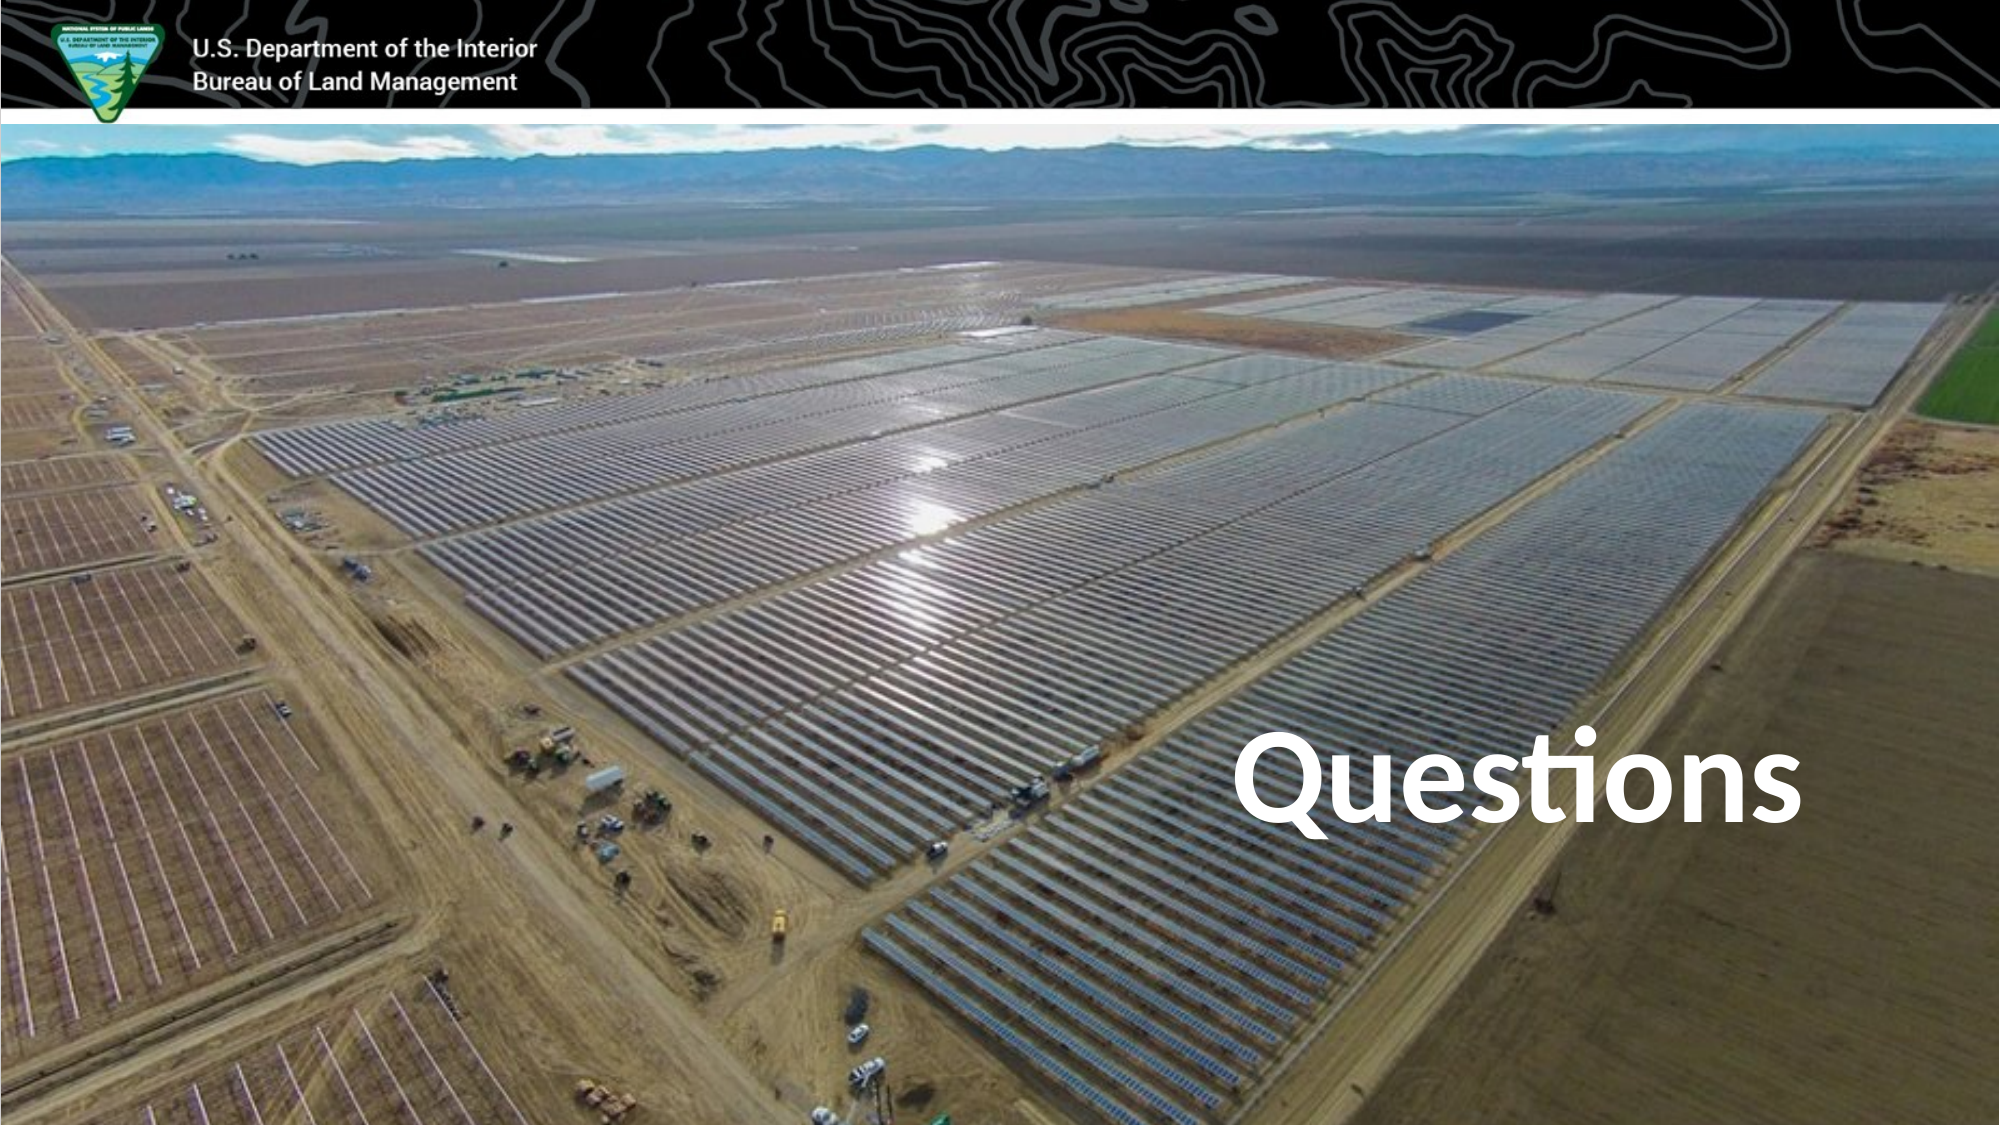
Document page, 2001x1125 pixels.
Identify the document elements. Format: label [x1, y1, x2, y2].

list [1, 124, 1999, 1125]
picture [1, 0, 2000, 1125]
